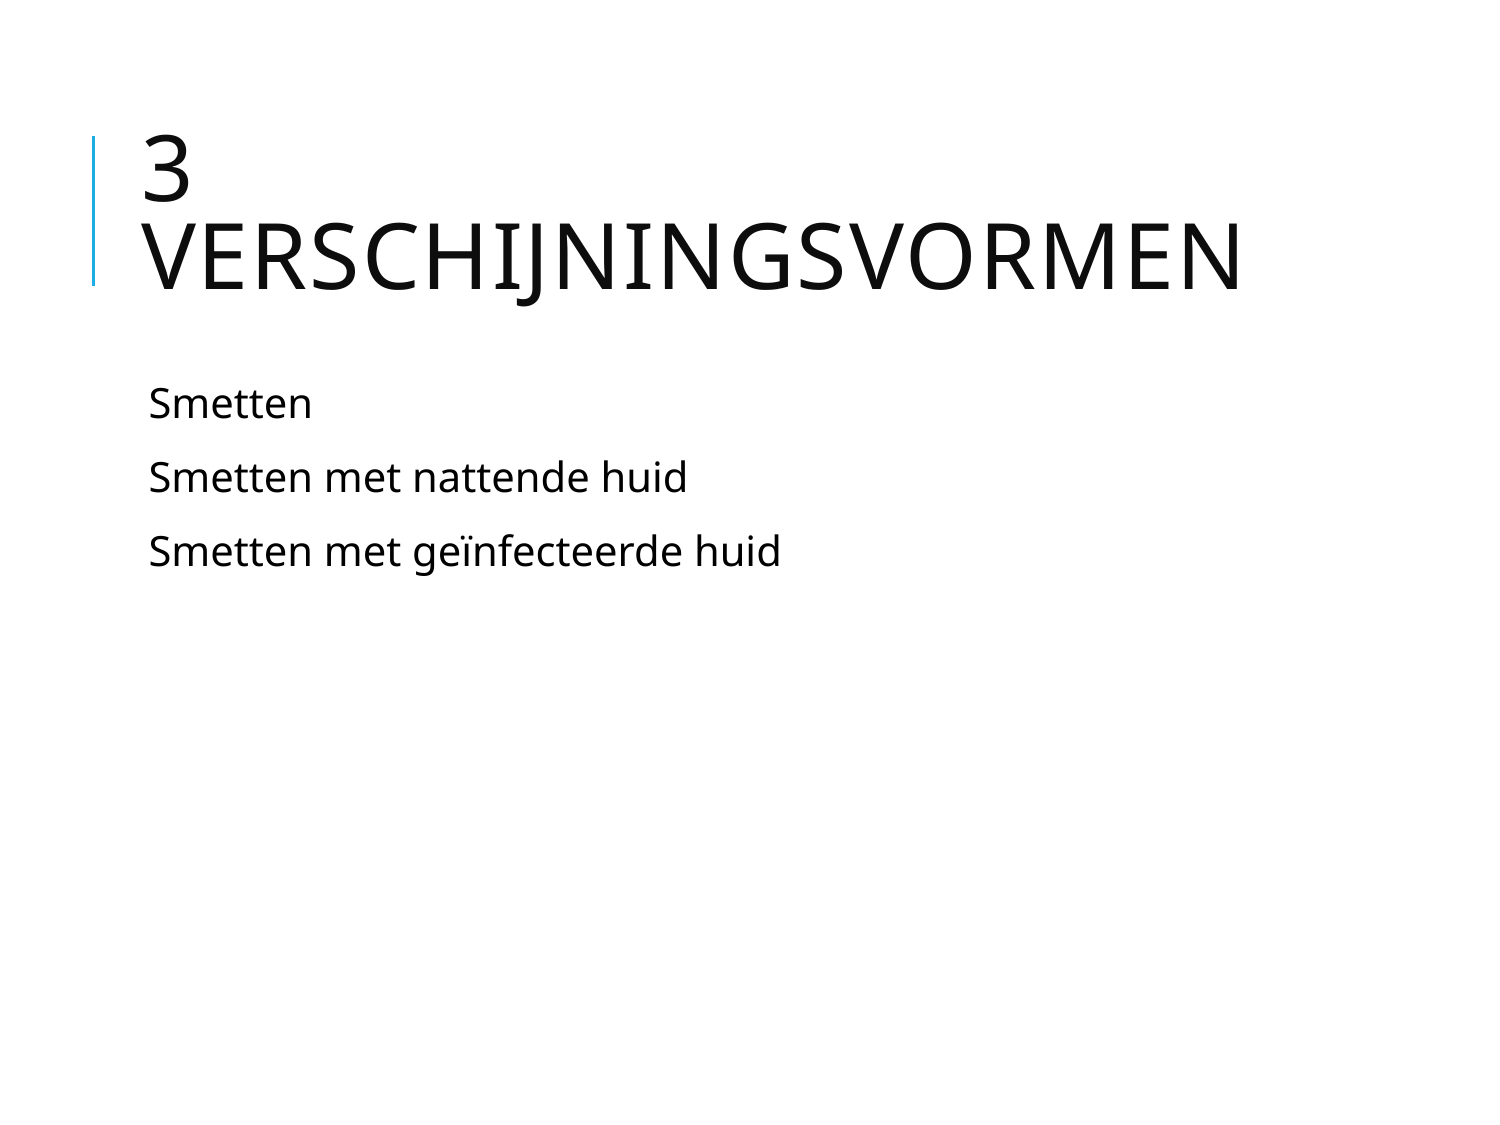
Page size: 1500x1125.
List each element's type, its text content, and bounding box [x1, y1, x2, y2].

title 3 verschijningsvormen [126, 96, 1322, 342]
list Smetten Smetten met nattende huid Smetten met geïnfecteerde huid [126, 375, 1322, 1035]
